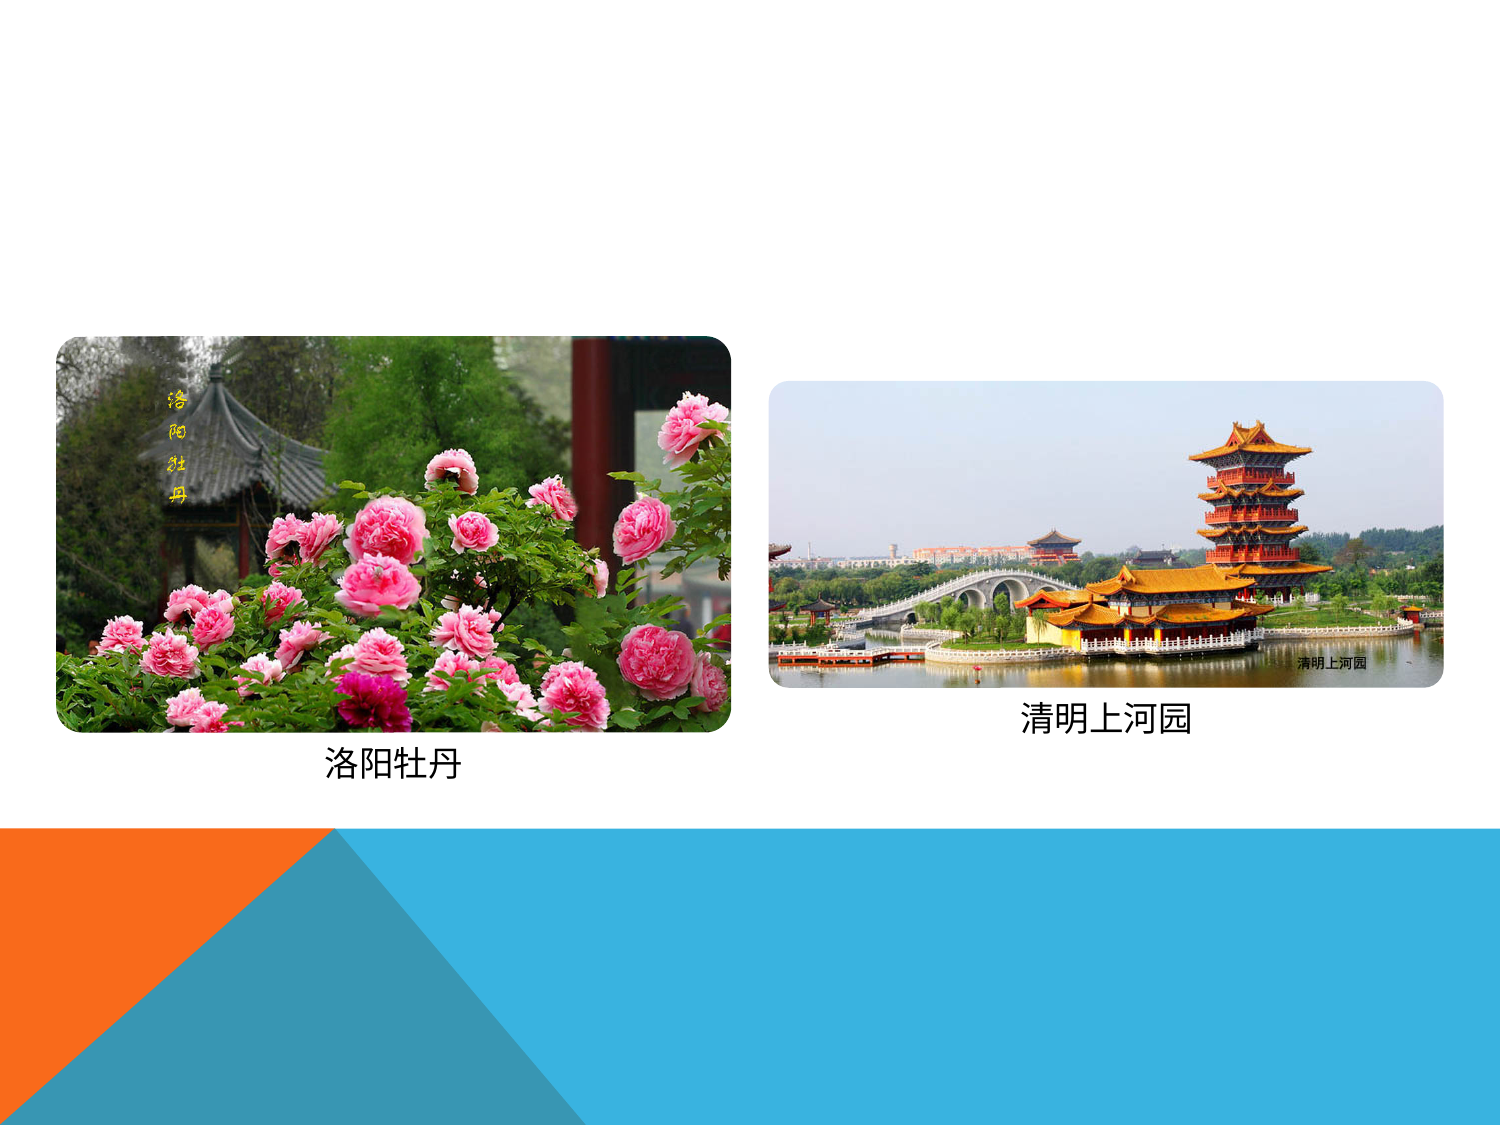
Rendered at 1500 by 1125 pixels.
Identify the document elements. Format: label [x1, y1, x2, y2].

text_box [768, 380, 1444, 747]
text_box [55, 335, 732, 792]
